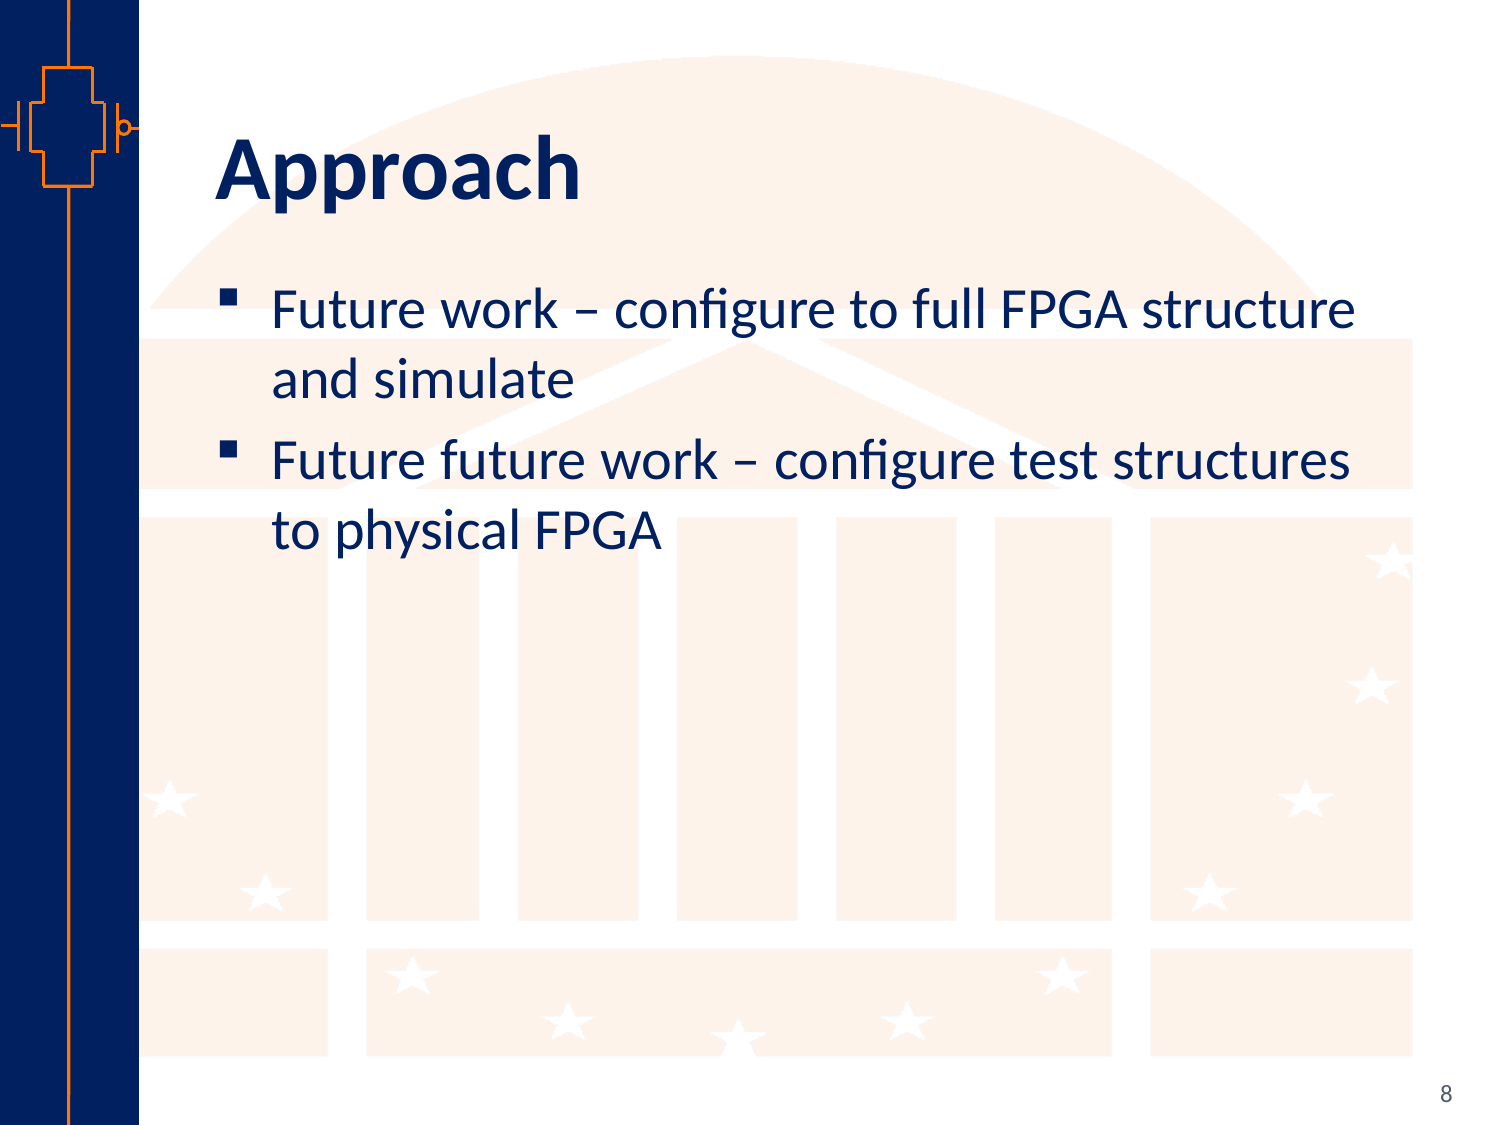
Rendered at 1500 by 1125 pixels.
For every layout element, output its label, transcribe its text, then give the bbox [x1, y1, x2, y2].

list Future work – configure to full FPGA structure and simulate Future future work – configure test structures to physical FPGA [200, 262, 1425, 988]
title Approach [200, 37, 1388, 225]
slide_number 8 [1425, 1062, 1488, 1123]
